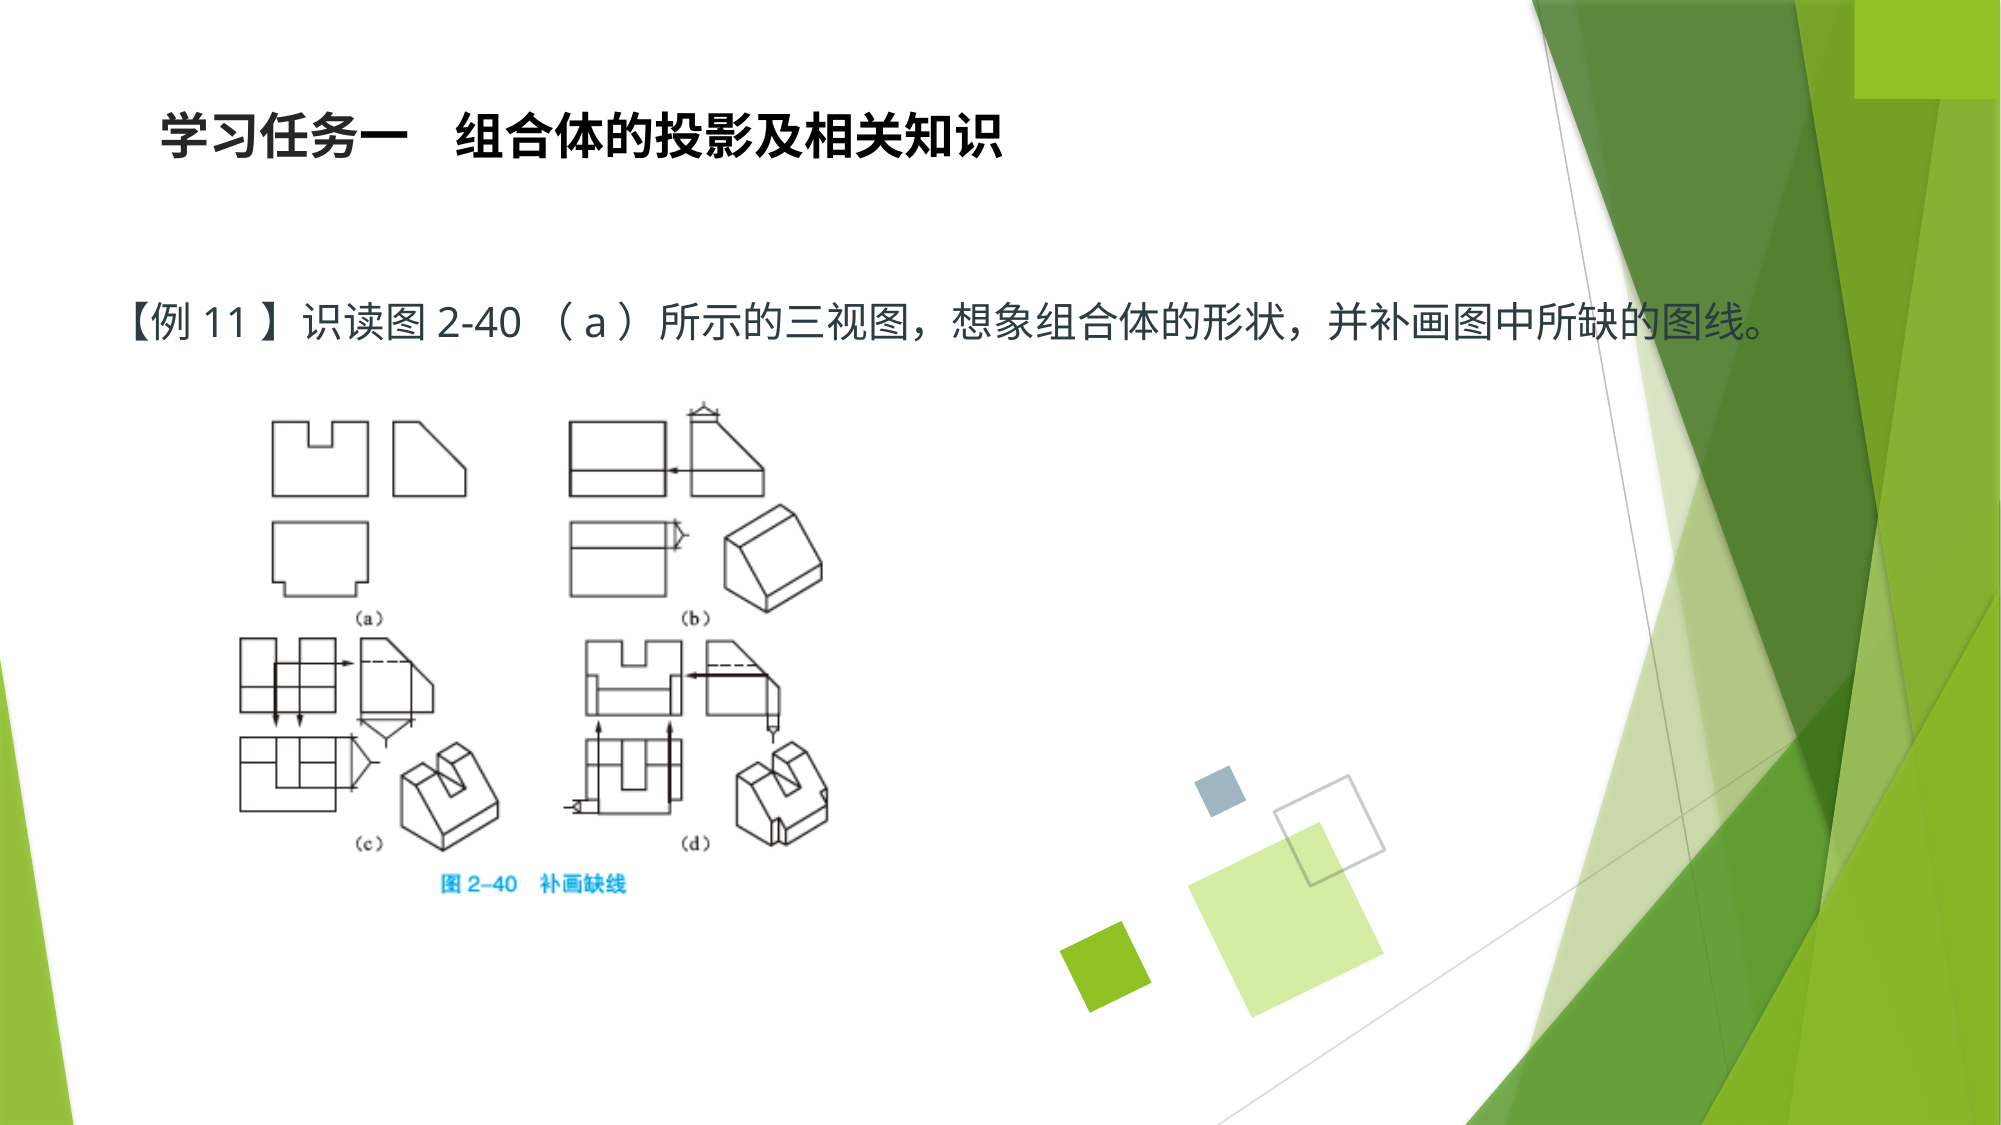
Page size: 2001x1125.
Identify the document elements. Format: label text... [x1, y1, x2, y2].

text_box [1056, 763, 1390, 1025]
text_box [1853, 0, 2000, 100]
text_box 【例11】识读图2-40（a）所示的三视图，想象组合体的形状，并补画图中所缺的图线。 [93, 288, 1798, 354]
text_box 学习任务一 组合体的投影及相关知识 [144, 85, 1856, 216]
picture [183, 390, 860, 909]
